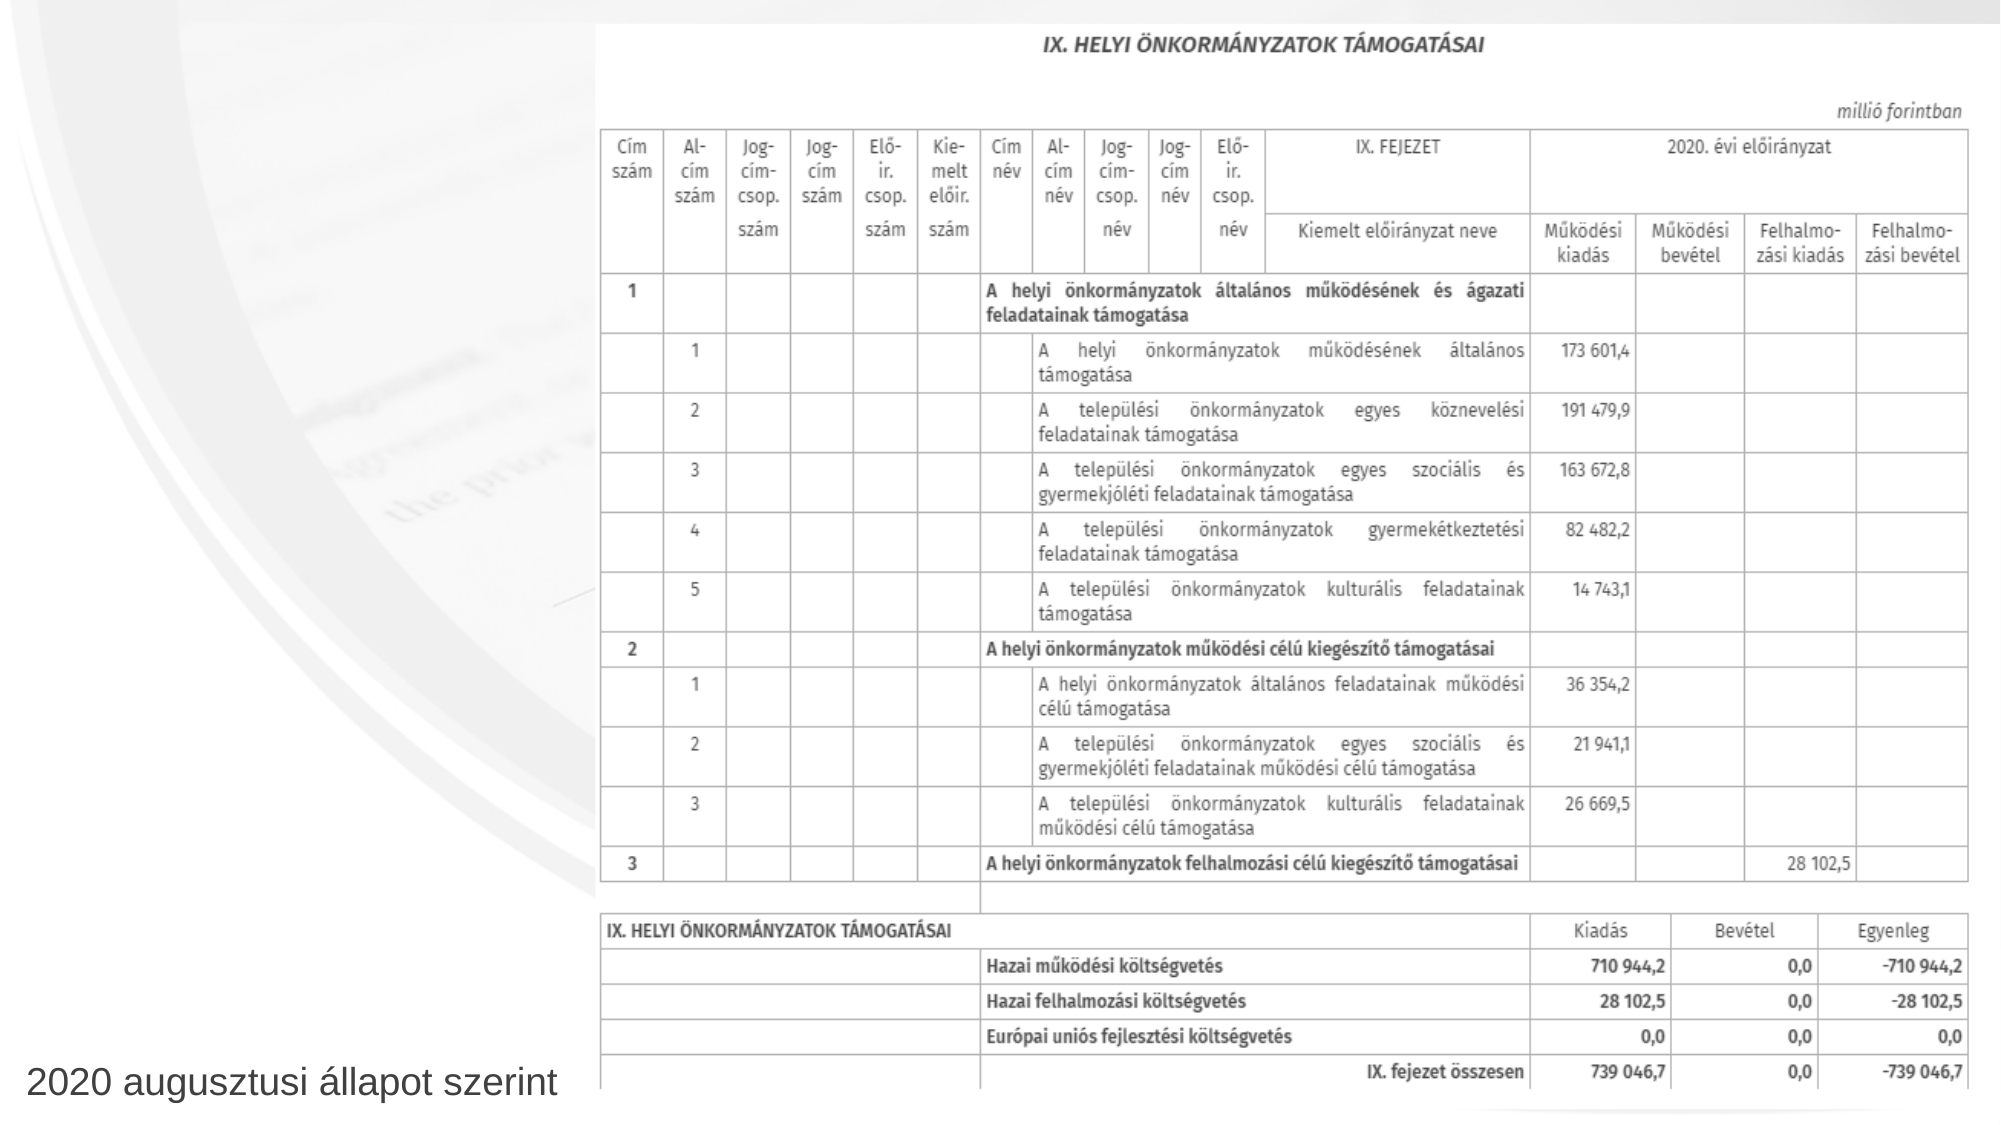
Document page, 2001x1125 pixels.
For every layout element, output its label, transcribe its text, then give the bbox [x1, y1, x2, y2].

picture [0, 0, 2001, 1125]
list 2020 augusztusi állapot szerint [0, 1047, 591, 1111]
